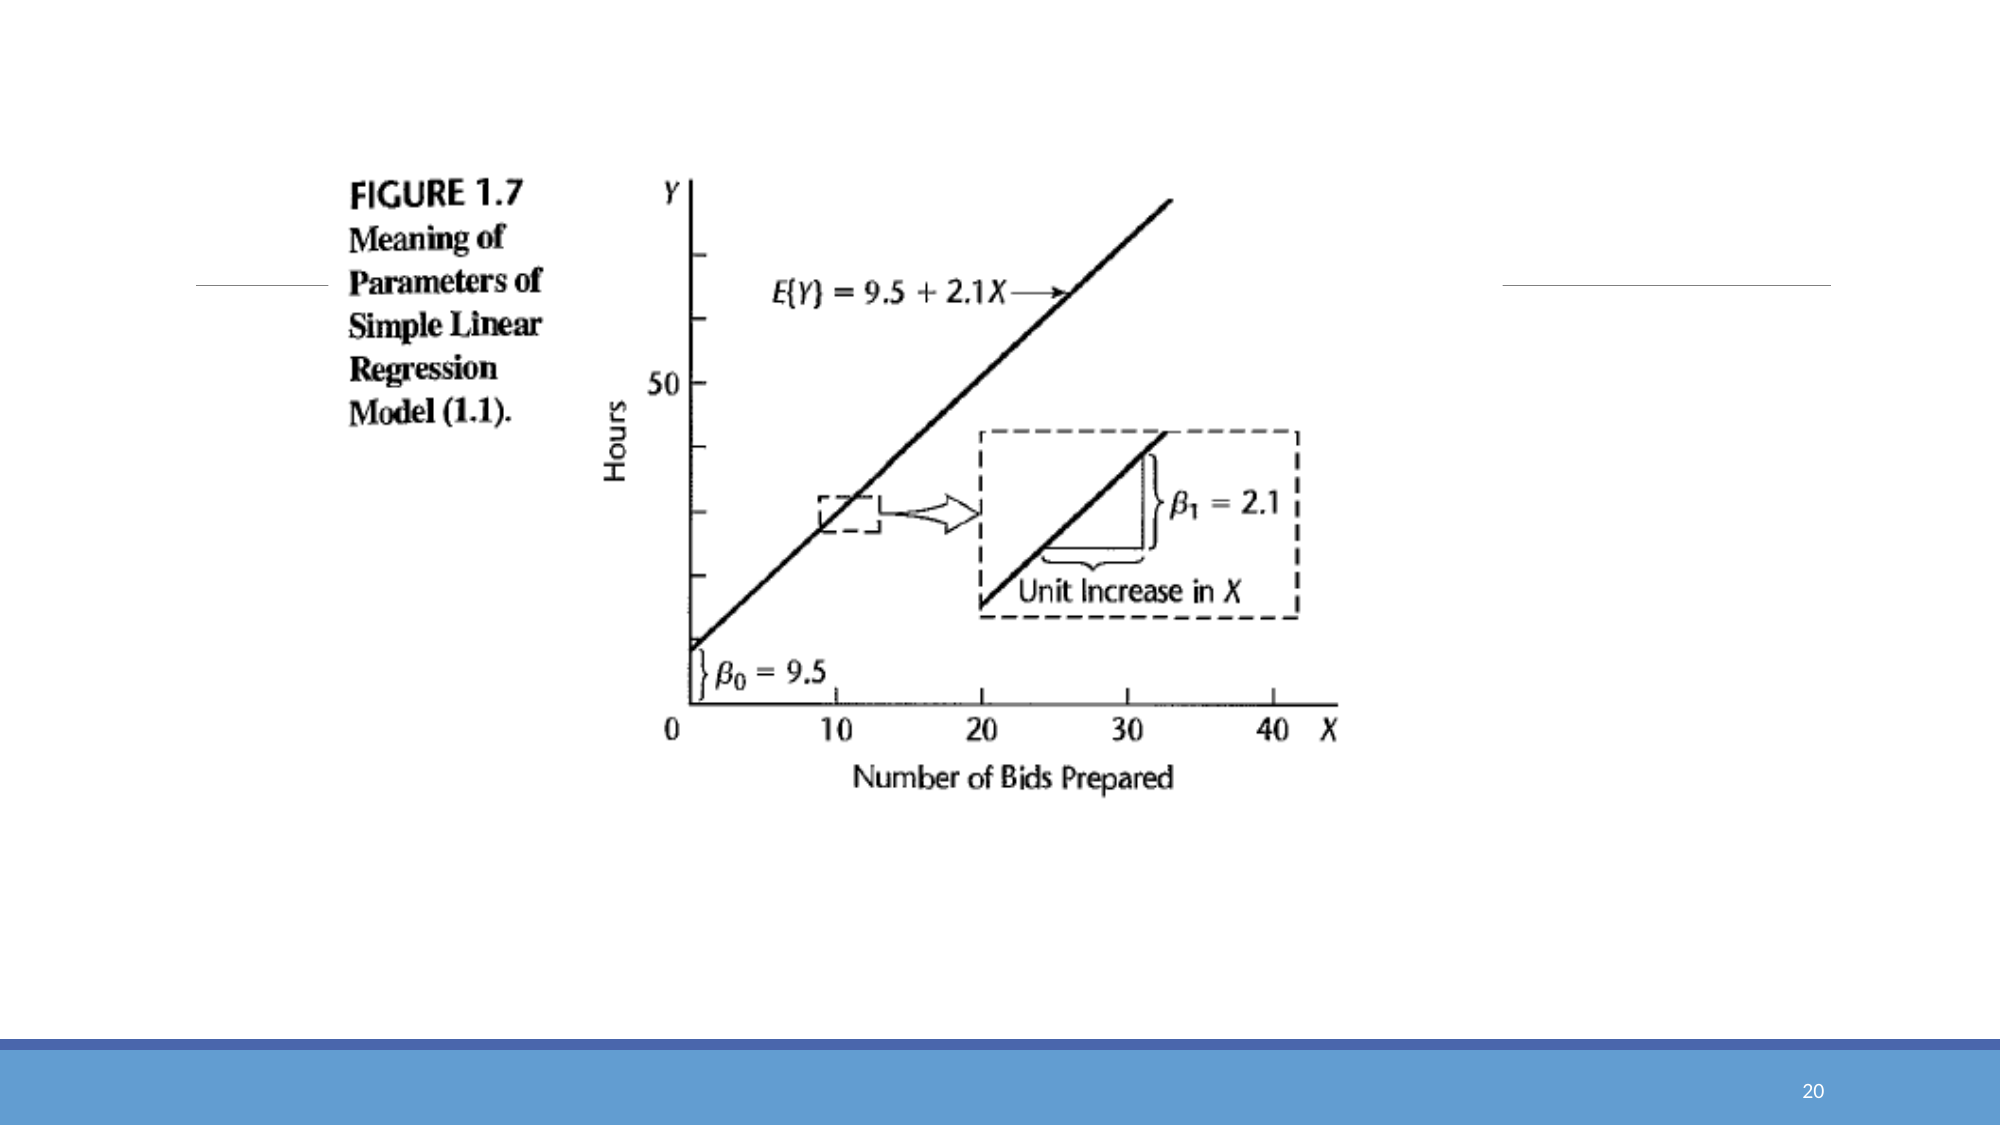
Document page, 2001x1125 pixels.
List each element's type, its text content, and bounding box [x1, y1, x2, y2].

slide_number 20 [1624, 1059, 1840, 1120]
picture [327, 130, 1504, 813]
